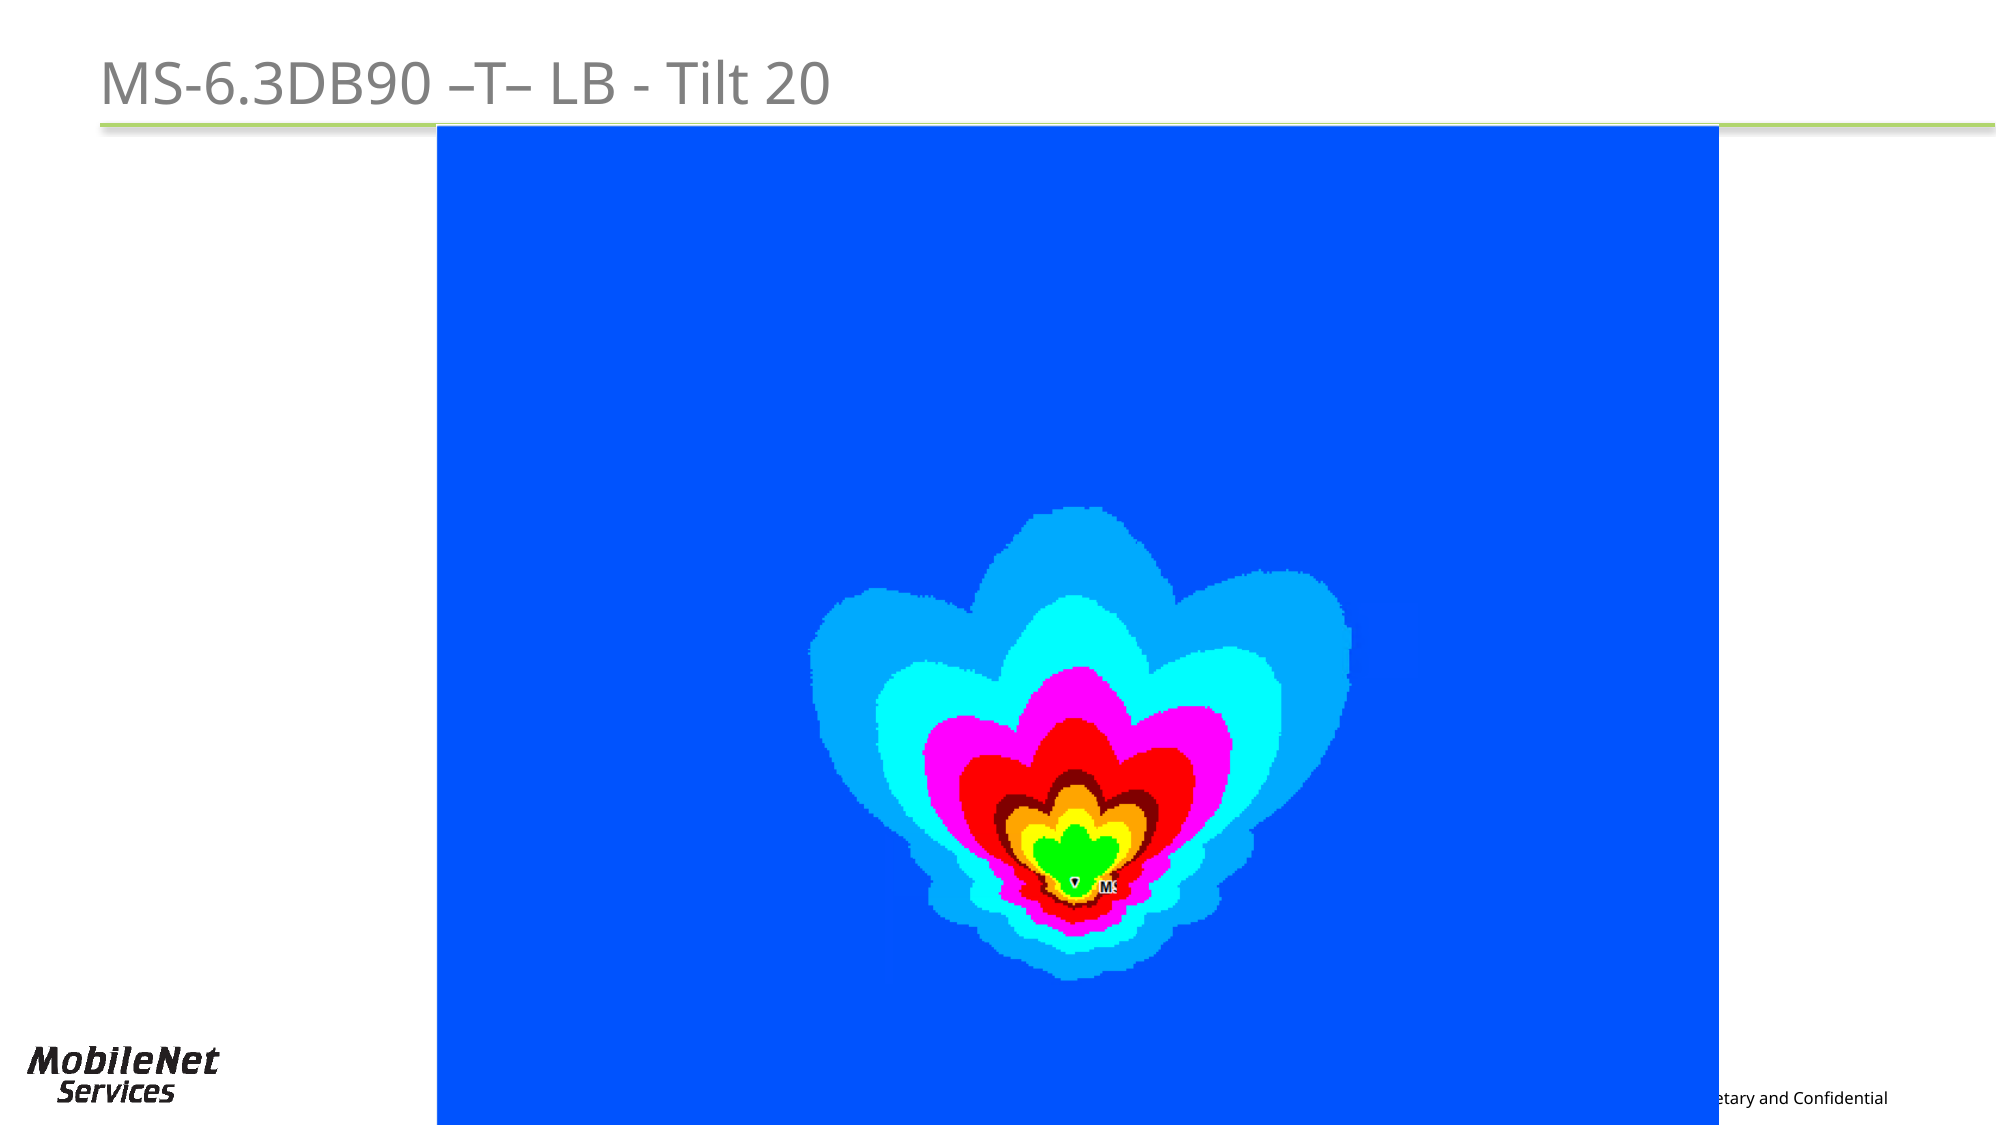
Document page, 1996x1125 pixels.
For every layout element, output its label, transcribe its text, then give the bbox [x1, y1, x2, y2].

title MS-6.3DB90 –T– LB - Tilt 20 [85, 0, 1881, 175]
picture [436, 124, 1720, 1125]
picture [19, 1037, 226, 1113]
